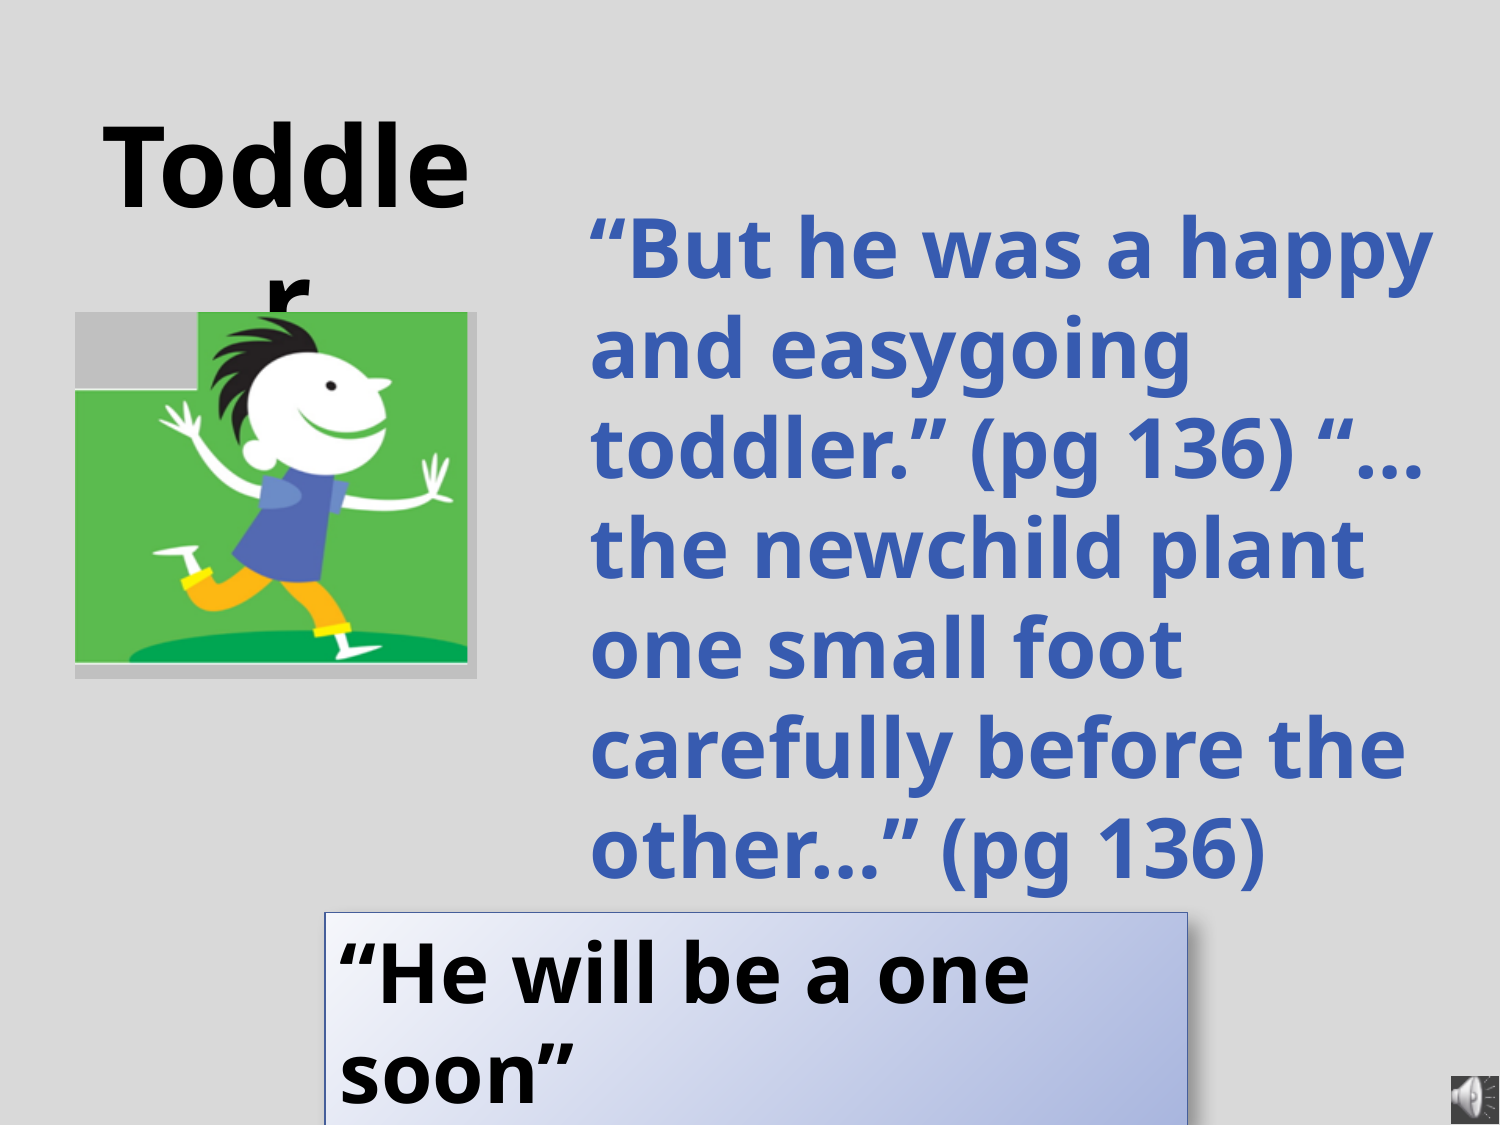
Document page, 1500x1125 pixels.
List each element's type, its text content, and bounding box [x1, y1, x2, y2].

picture [74, 312, 477, 679]
text_box “He will be a one soon” [324, 912, 1188, 1125]
text_box Toddler [62, 87, 511, 373]
text_box “But he was a happy and easygoing toddler.” (pg 136) “…the newchild plant one small foot carefully before the other…” (pg 136) [575, 187, 1500, 903]
picture [1449, 1074, 1500, 1125]
